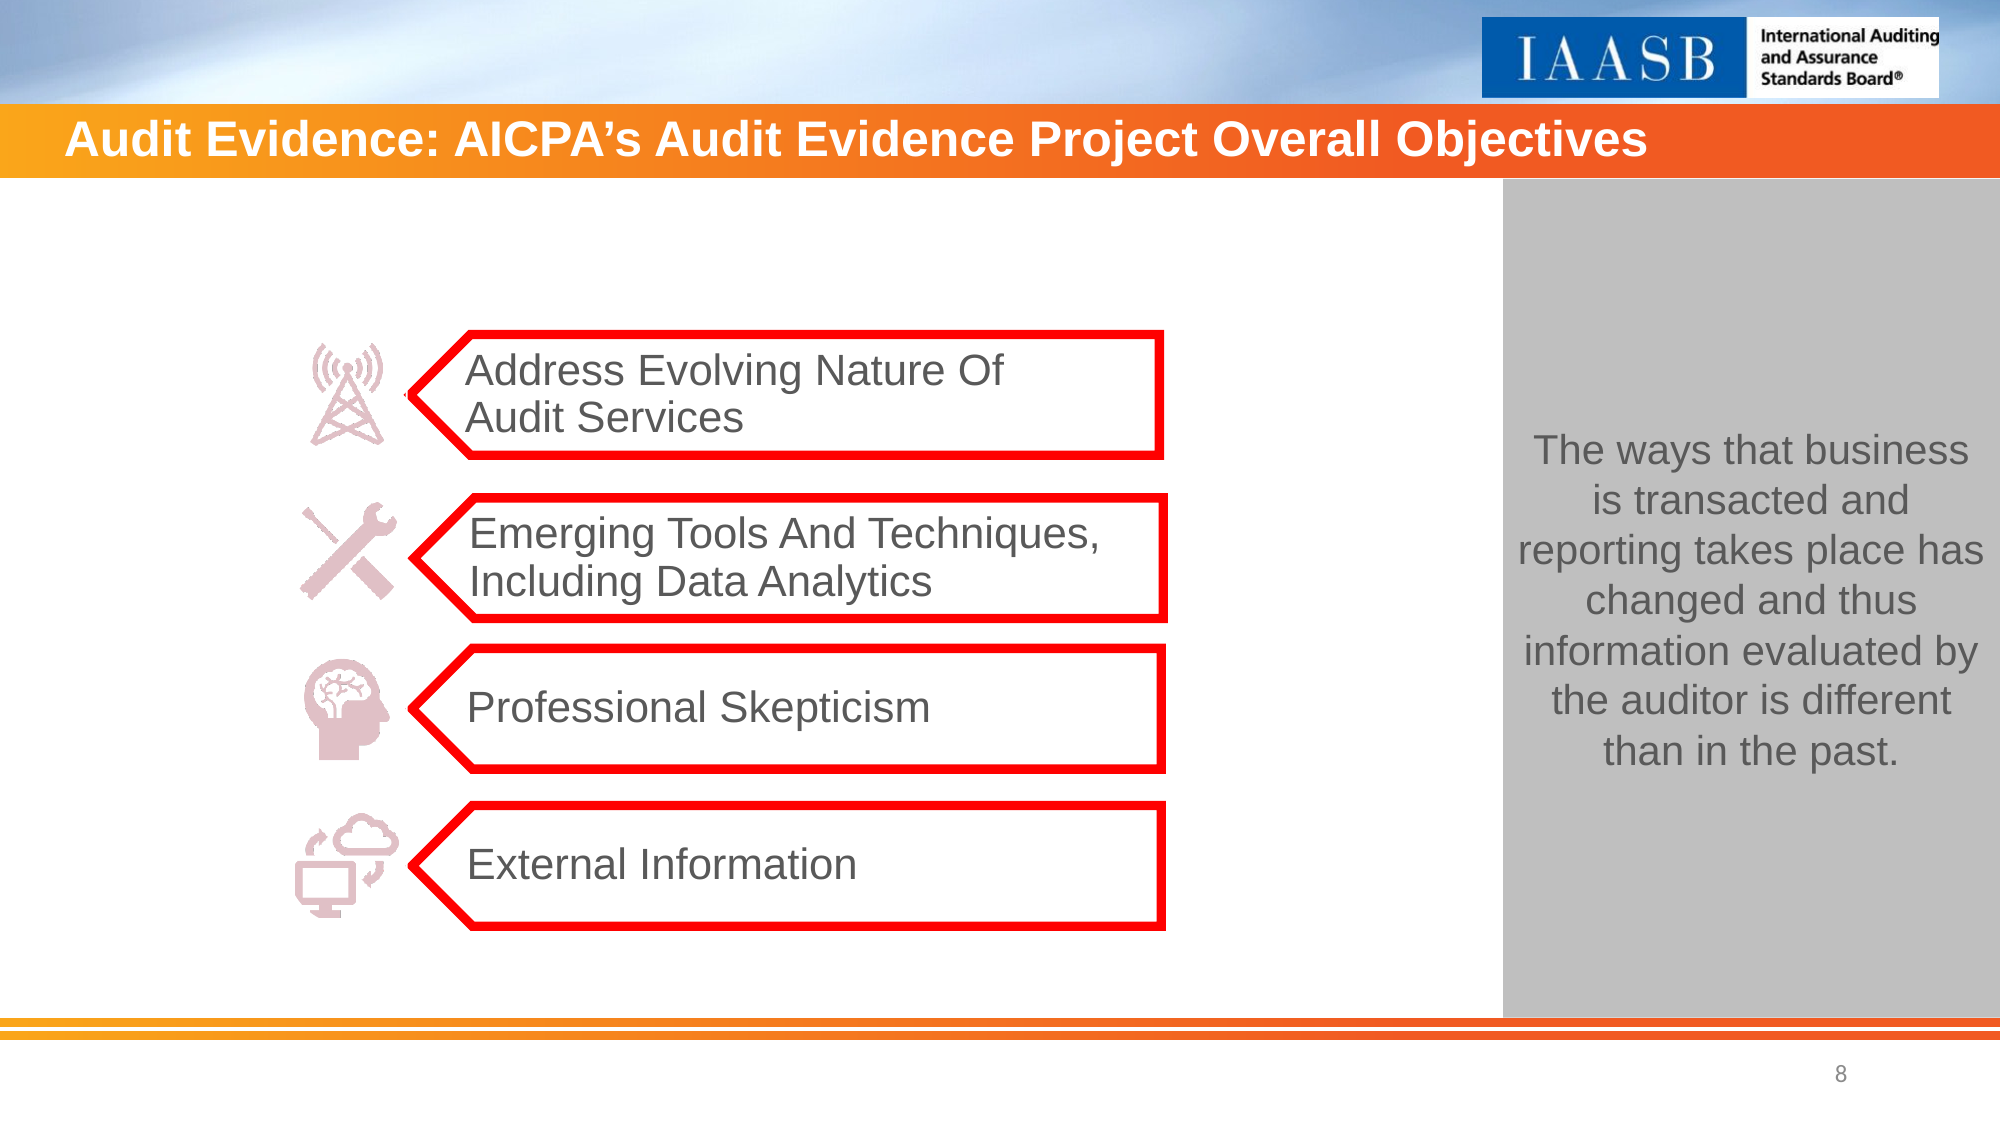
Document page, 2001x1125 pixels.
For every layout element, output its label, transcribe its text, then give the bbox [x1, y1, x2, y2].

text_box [127, 334, 1255, 927]
text_box Audit Evidence: AICPA’s Audit Evidence Project Overall Objectives [48, 109, 1863, 171]
picture [0, 0, 2000, 104]
slide_number 8 [1412, 1042, 1863, 1103]
text_box The ways that business is transacted and reporting takes place has changed and thus information evaluated by the auditor is different than in the past. [1503, 178, 2000, 1018]
